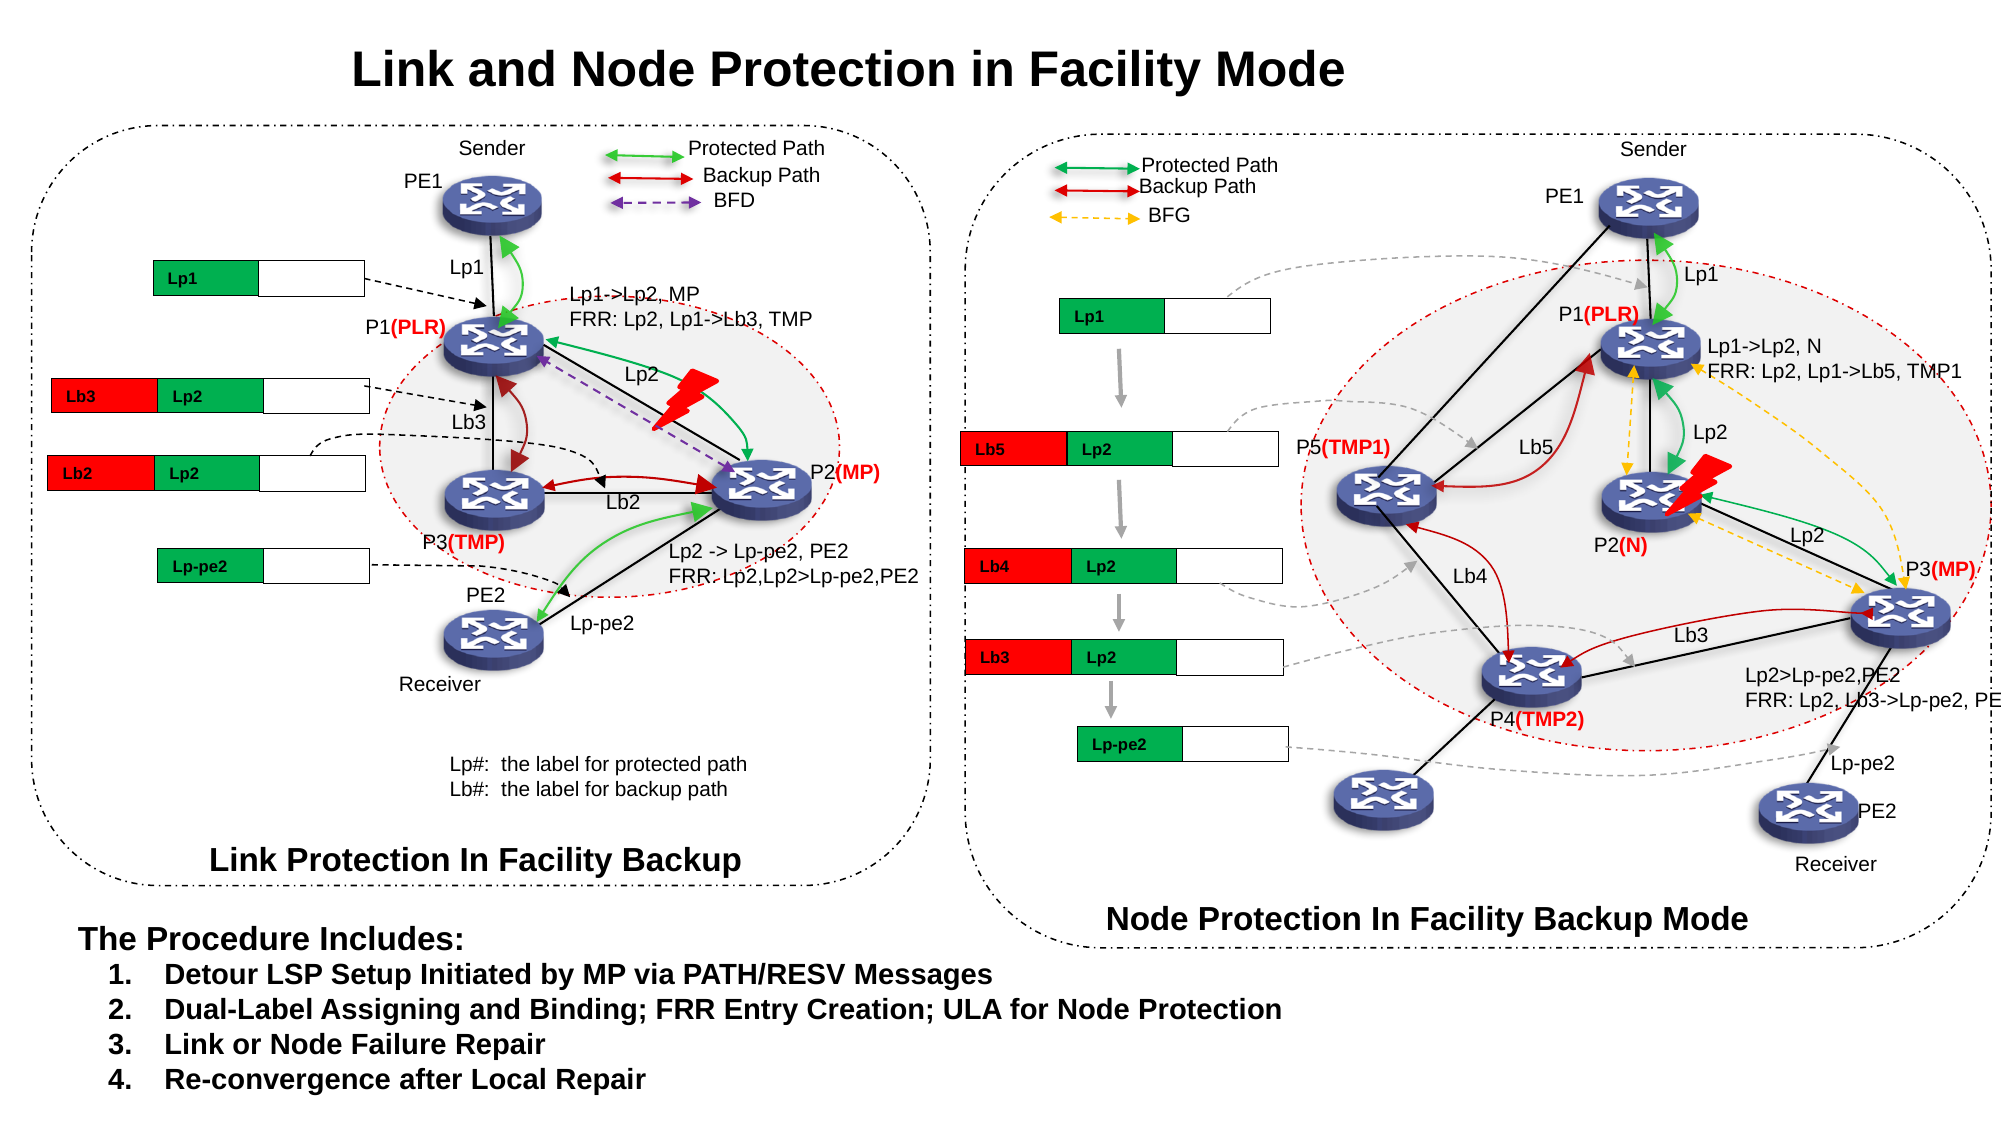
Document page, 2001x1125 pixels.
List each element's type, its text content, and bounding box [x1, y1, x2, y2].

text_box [31, 125, 946, 887]
text_box Link and Node Protection in Facility Mode [336, 21, 1520, 111]
text_box Detour LSP Setup Initiated by MP via PATH/RESV Messages Dual-Label Assigning and Binding; FRR Entry Creation; ULA for Node Protection Link or Node Failure Repair Re-convergence after Local Repair [93, 947, 1500, 1125]
text_box The Procedure Includes: [42, 909, 501, 965]
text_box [960, 127, 2001, 948]
